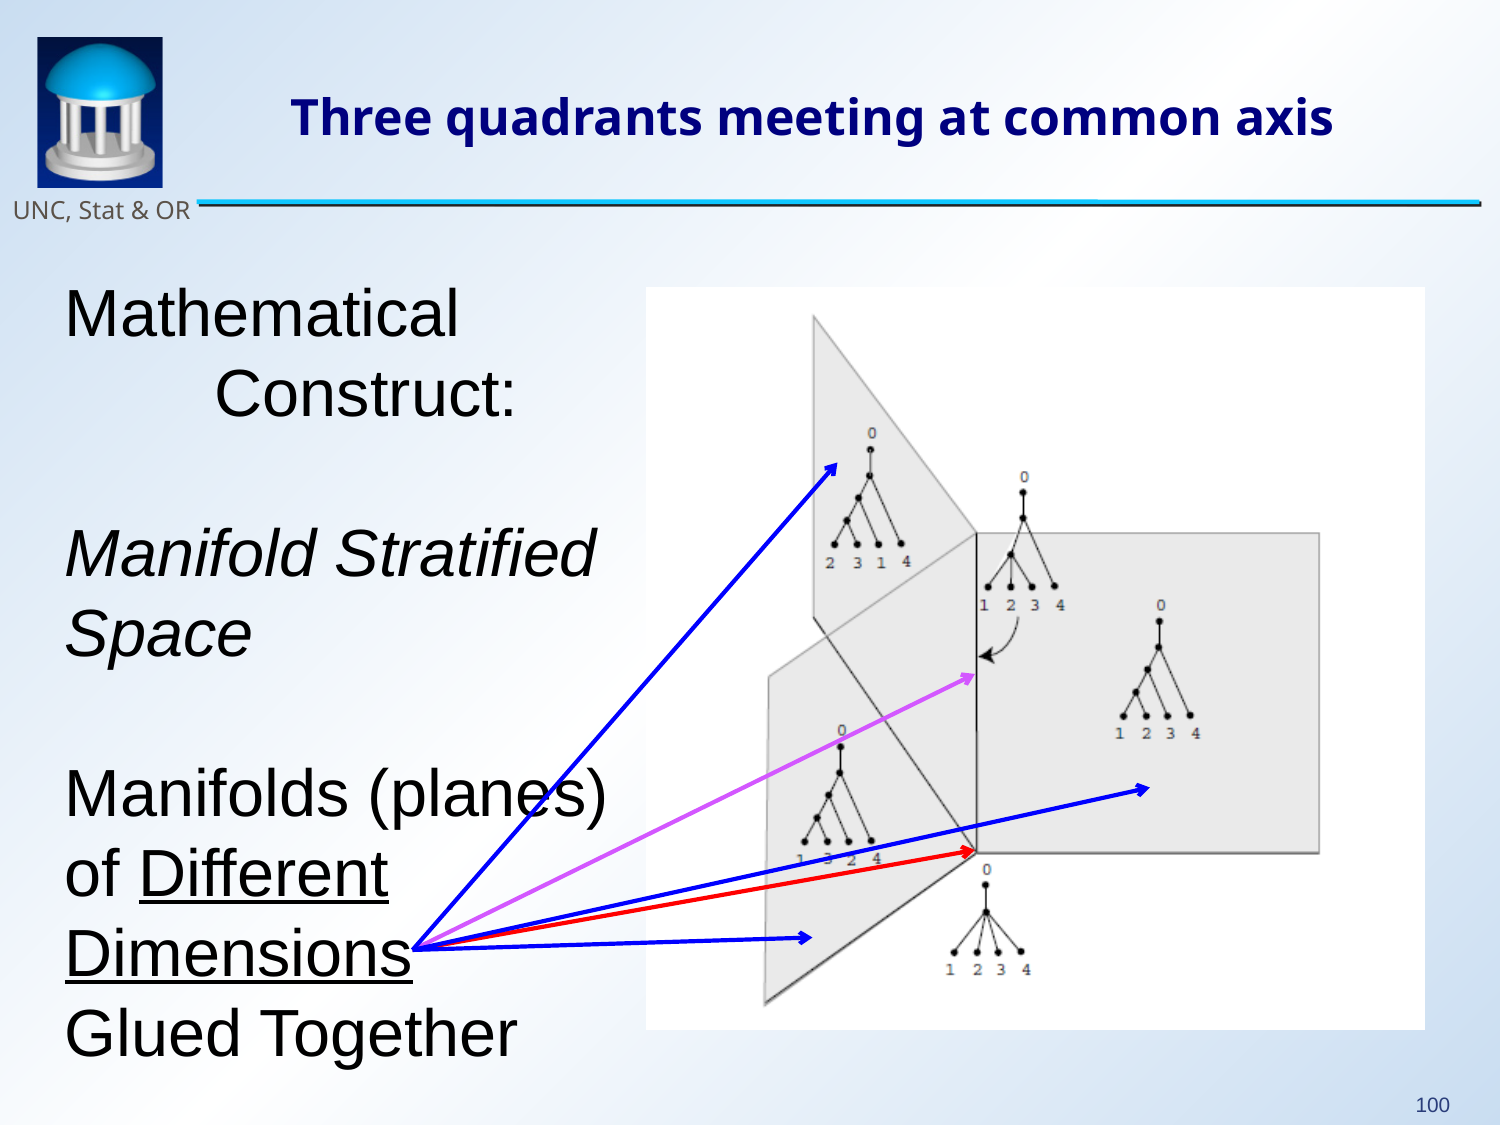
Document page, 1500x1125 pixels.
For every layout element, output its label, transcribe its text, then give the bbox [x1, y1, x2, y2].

title Three quadrants meeting at common axis [274, 74, 1448, 156]
text_box Mathematical Construct: Manifold Stratified Space Manifolds (planes) of Different Dimensions Glued Together [50, 262, 675, 1077]
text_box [412, 787, 1151, 951]
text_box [412, 462, 838, 786]
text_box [841, 673, 976, 785]
picture [646, 287, 1426, 1030]
